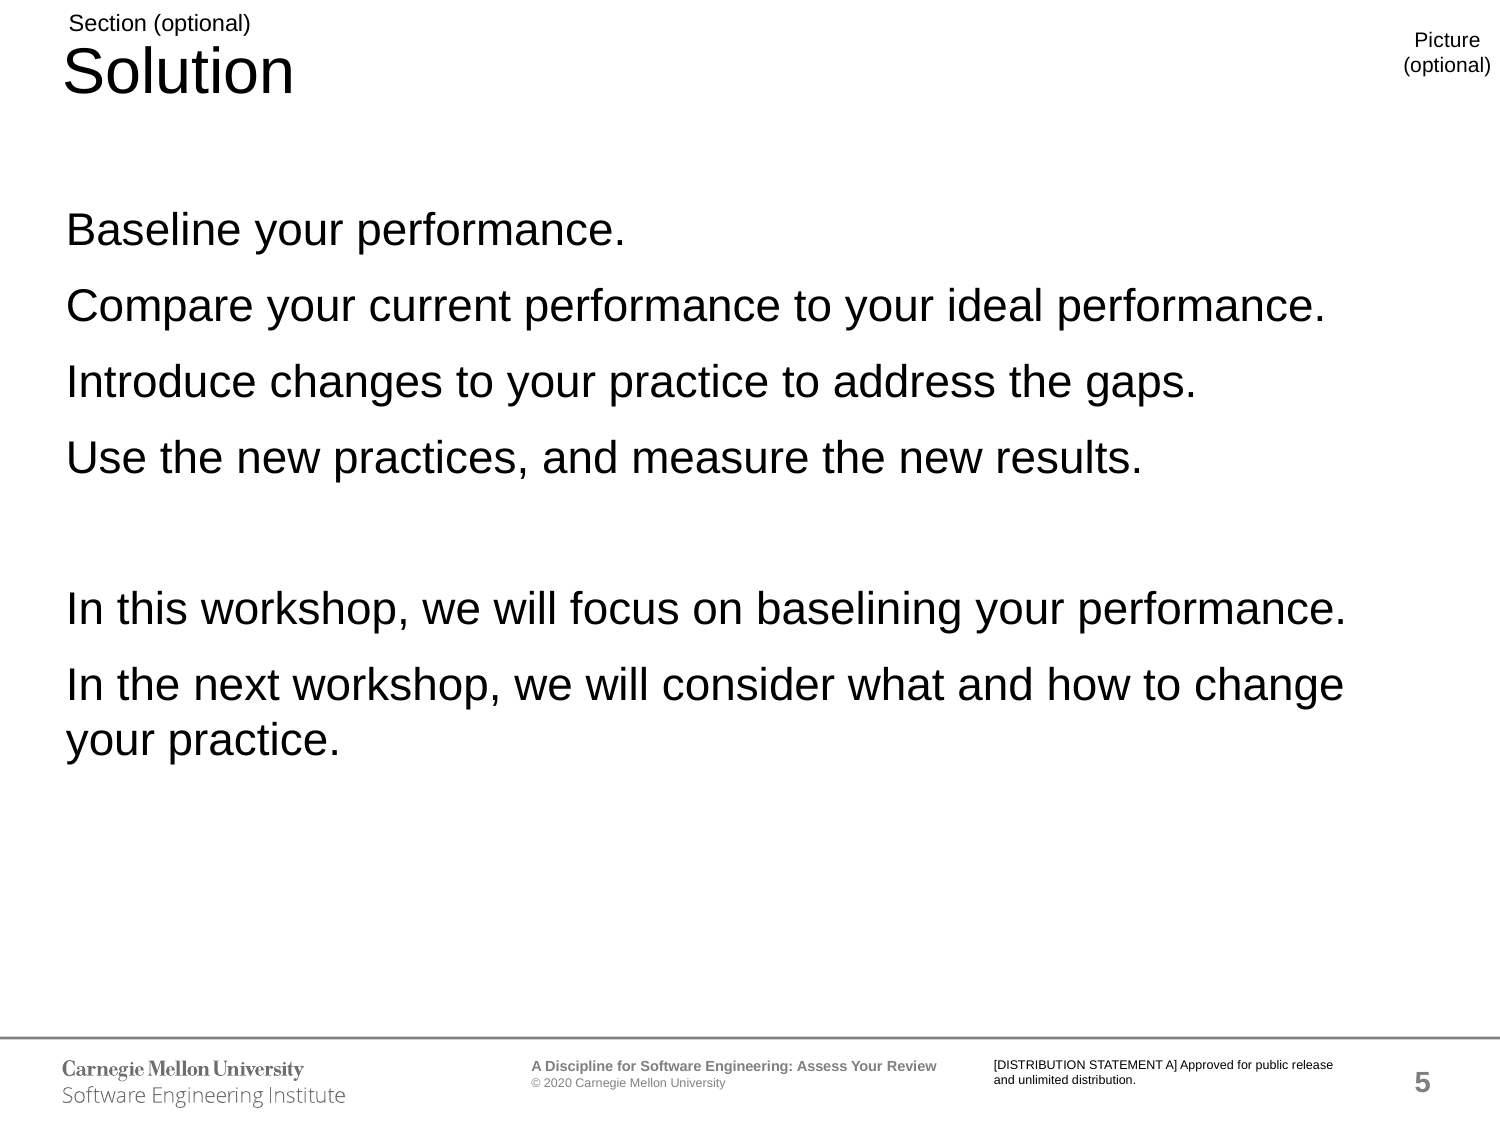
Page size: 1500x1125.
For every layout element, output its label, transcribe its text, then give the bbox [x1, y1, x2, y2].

list Baseline your performance. Compare your current performance to your ideal performance. Introduce changes to your practice to address the gaps. Use the new practices, and measure the new results. In this workshop, we will focus on baselining your performance. In the next workshop, we will consider what and how to change your practice. [65, 199, 1431, 1023]
title Solution [62, 37, 1338, 182]
